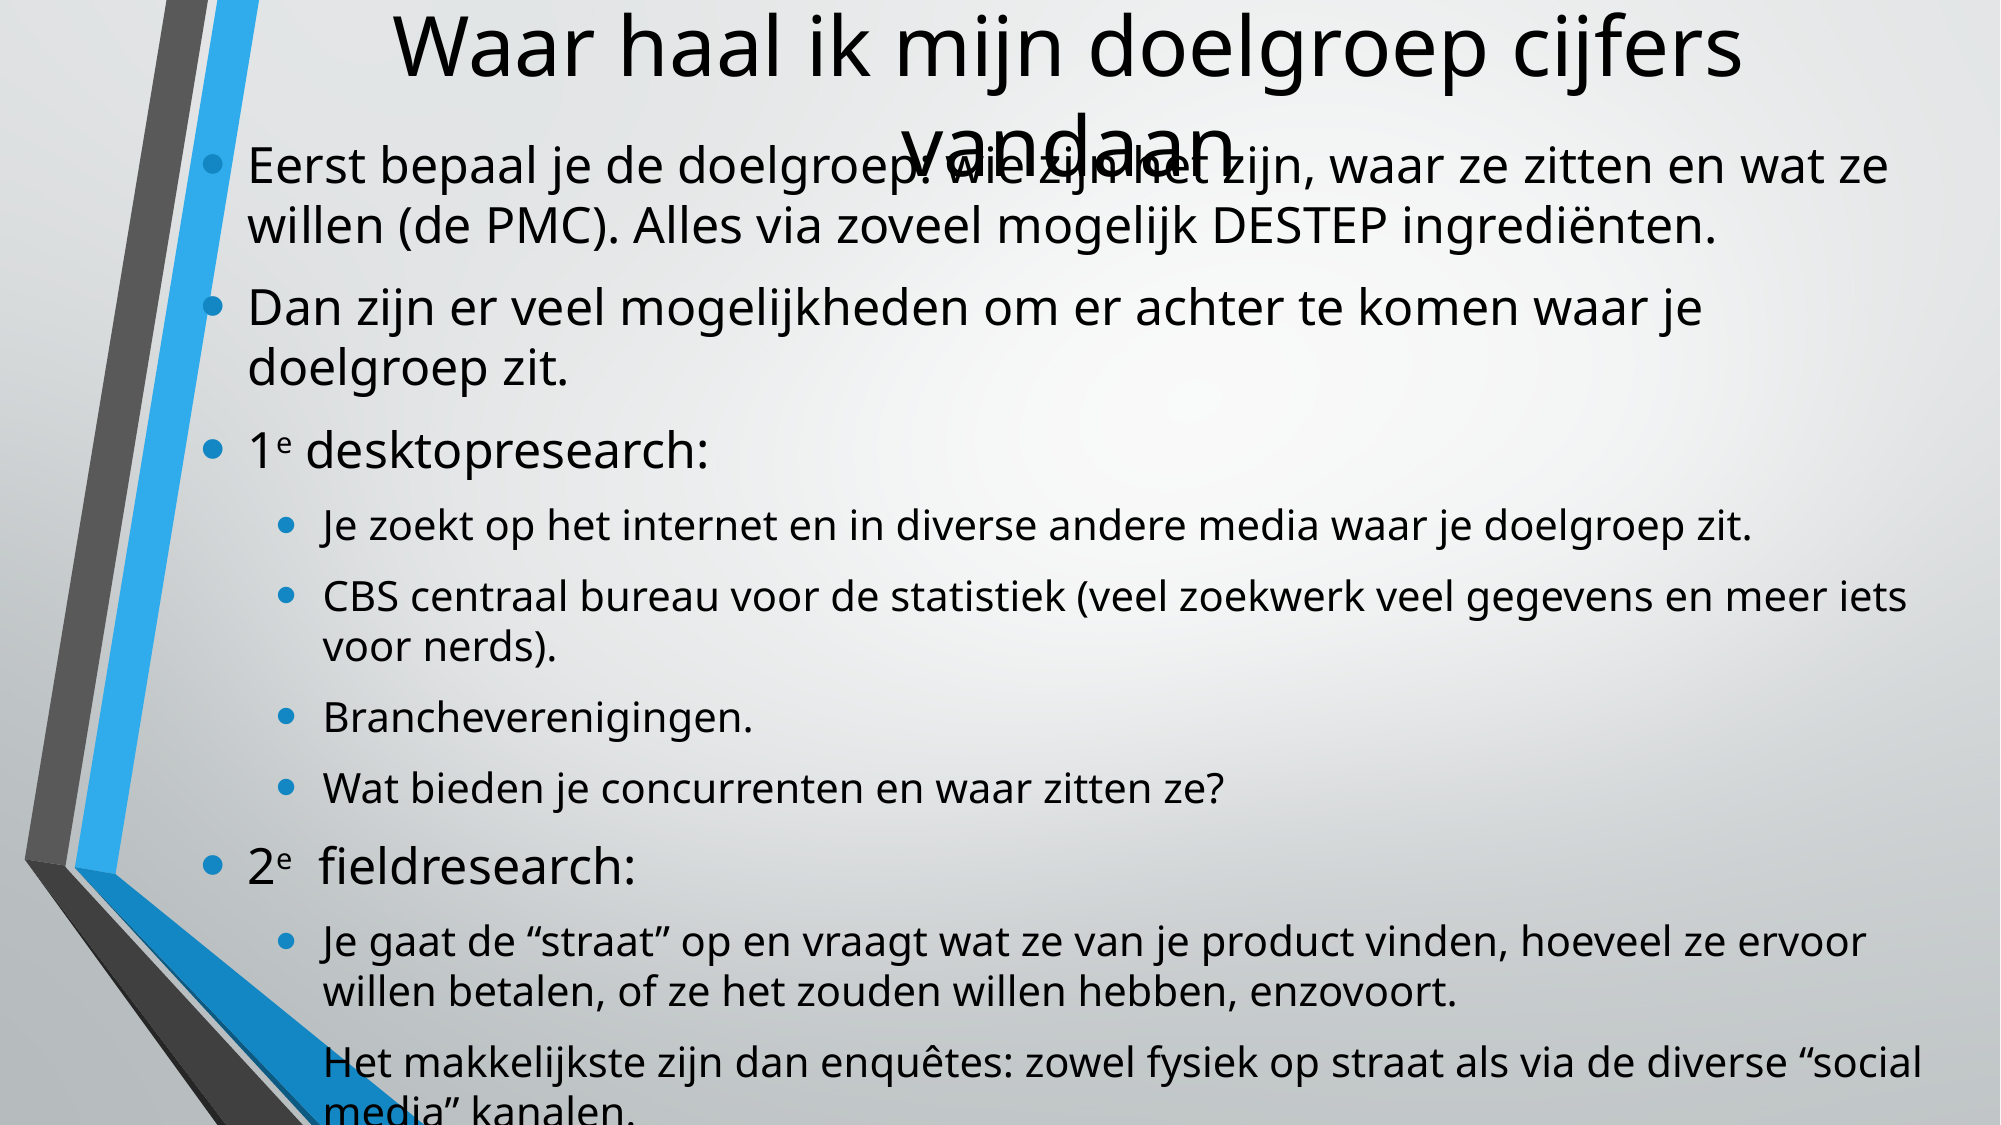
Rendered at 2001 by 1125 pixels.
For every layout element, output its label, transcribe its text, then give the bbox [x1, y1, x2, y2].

title Waar haal ik mijn doelgroep cijfers vandaan [247, 19, 1892, 144]
list Eerst bepaal je de doelgroep: wie zijn het zijn, waar ze zitten en wat ze willen (de PMC). Alles via zoveel mogelijk DESTEP ingrediënten. Dan zijn er veel mogelijkheden om er achter te komen waar je doelgroep zit. 1e desktopresearch: Je zoekt op het internet en in diverse andere media waar je doelgroep zit. CBS centraal bureau voor de statistiek (veel zoekwerk veel gegevens en meer iets voor nerds). Brancheverenigingen. Wat bieden je concurrenten en waar zitten ze? 2e fieldresearch: Je gaat de “straat” op en vraagt wat ze van je product vinden, hoeveel ze ervoor willen betalen, of ze het zouden willen hebben, enzovoort. Het makkelijkste zijn dan enquêtes: zowel fysiek op straat als via de diverse “social media” kanalen. [185, 144, 1953, 1125]
